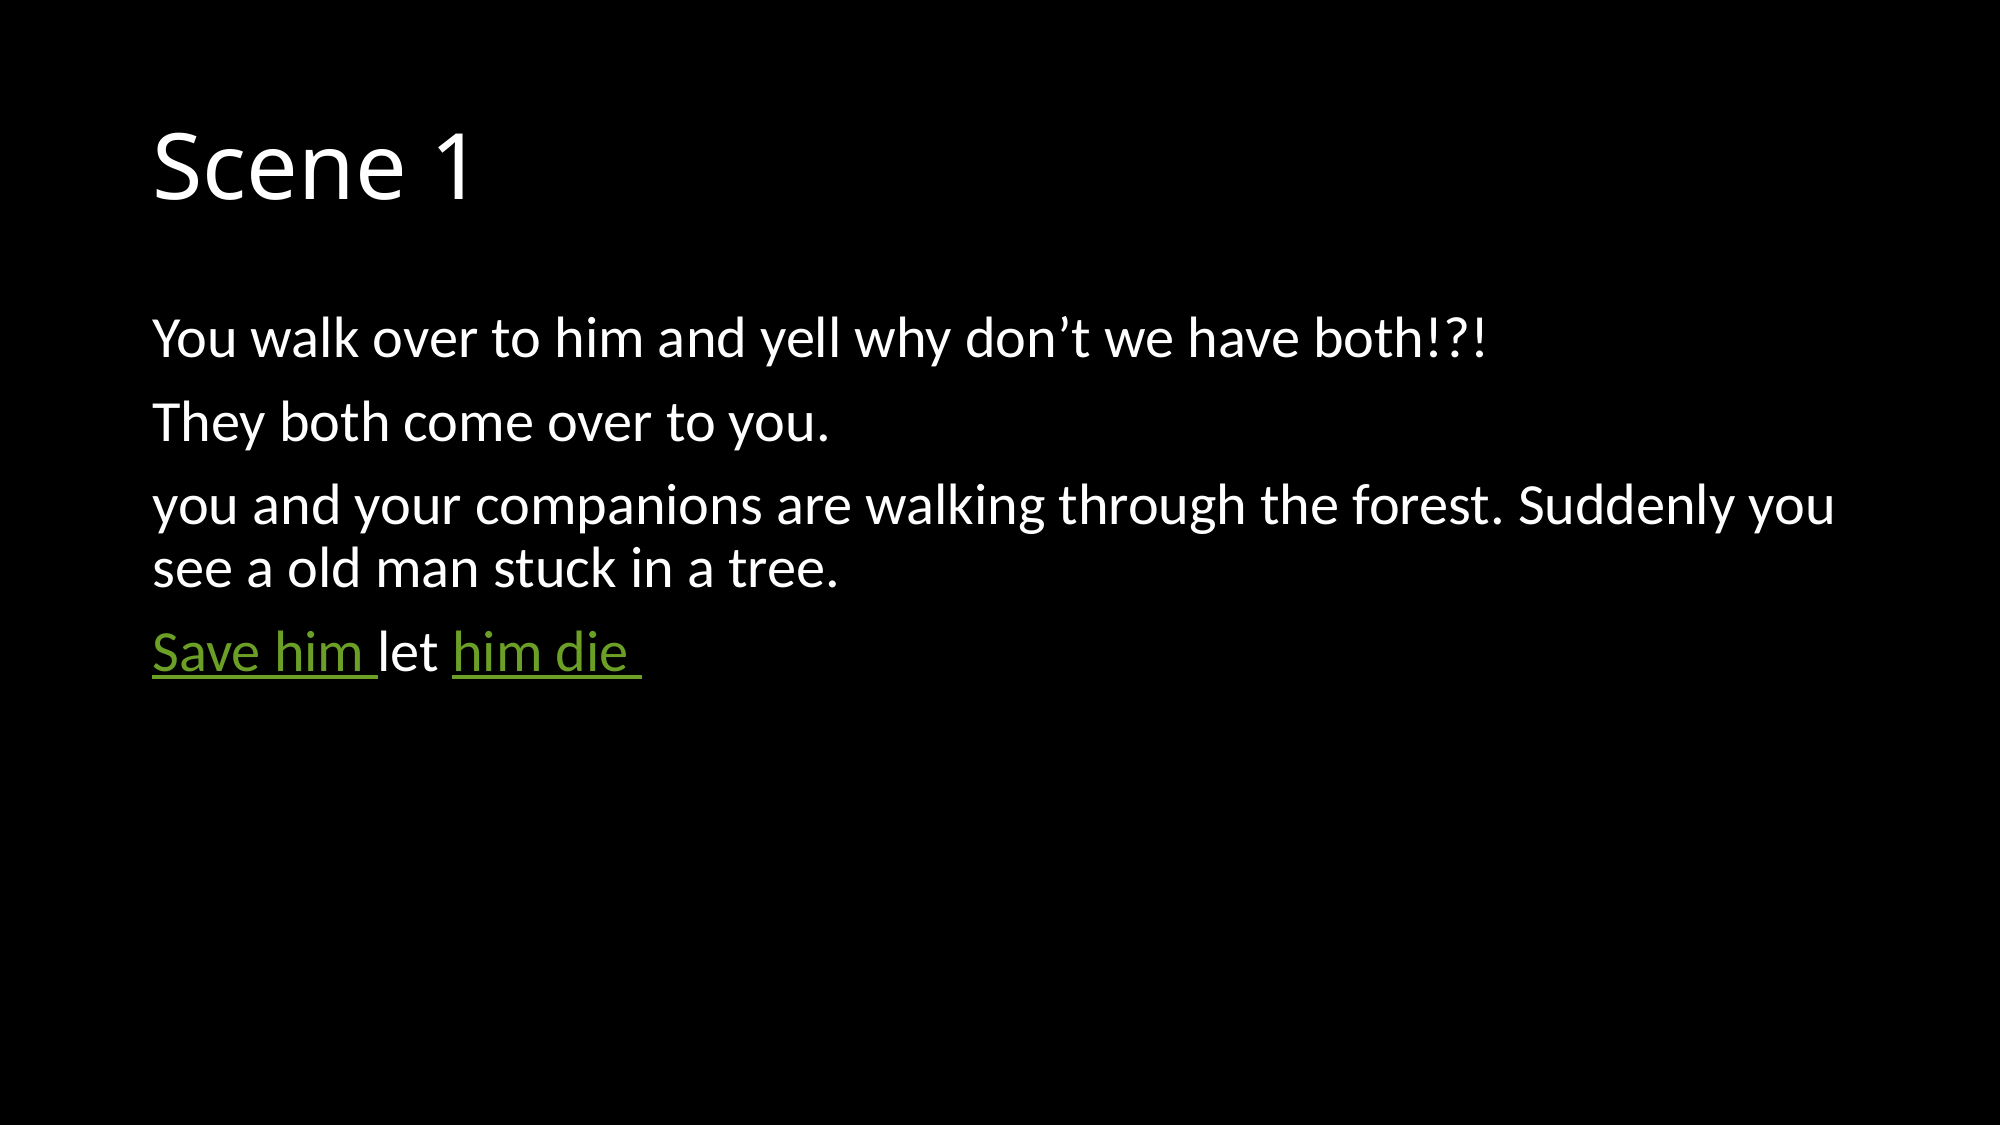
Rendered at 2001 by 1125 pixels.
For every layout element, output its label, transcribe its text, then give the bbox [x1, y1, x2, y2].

list You walk over to him and yell why don’t we have both!?! They both come over to you. you and your companions are walking through the forest. Suddenly you see a old man stuck in a tree. Save him let him die [137, 299, 1863, 1014]
title Scene 1 [137, 61, 1863, 279]
